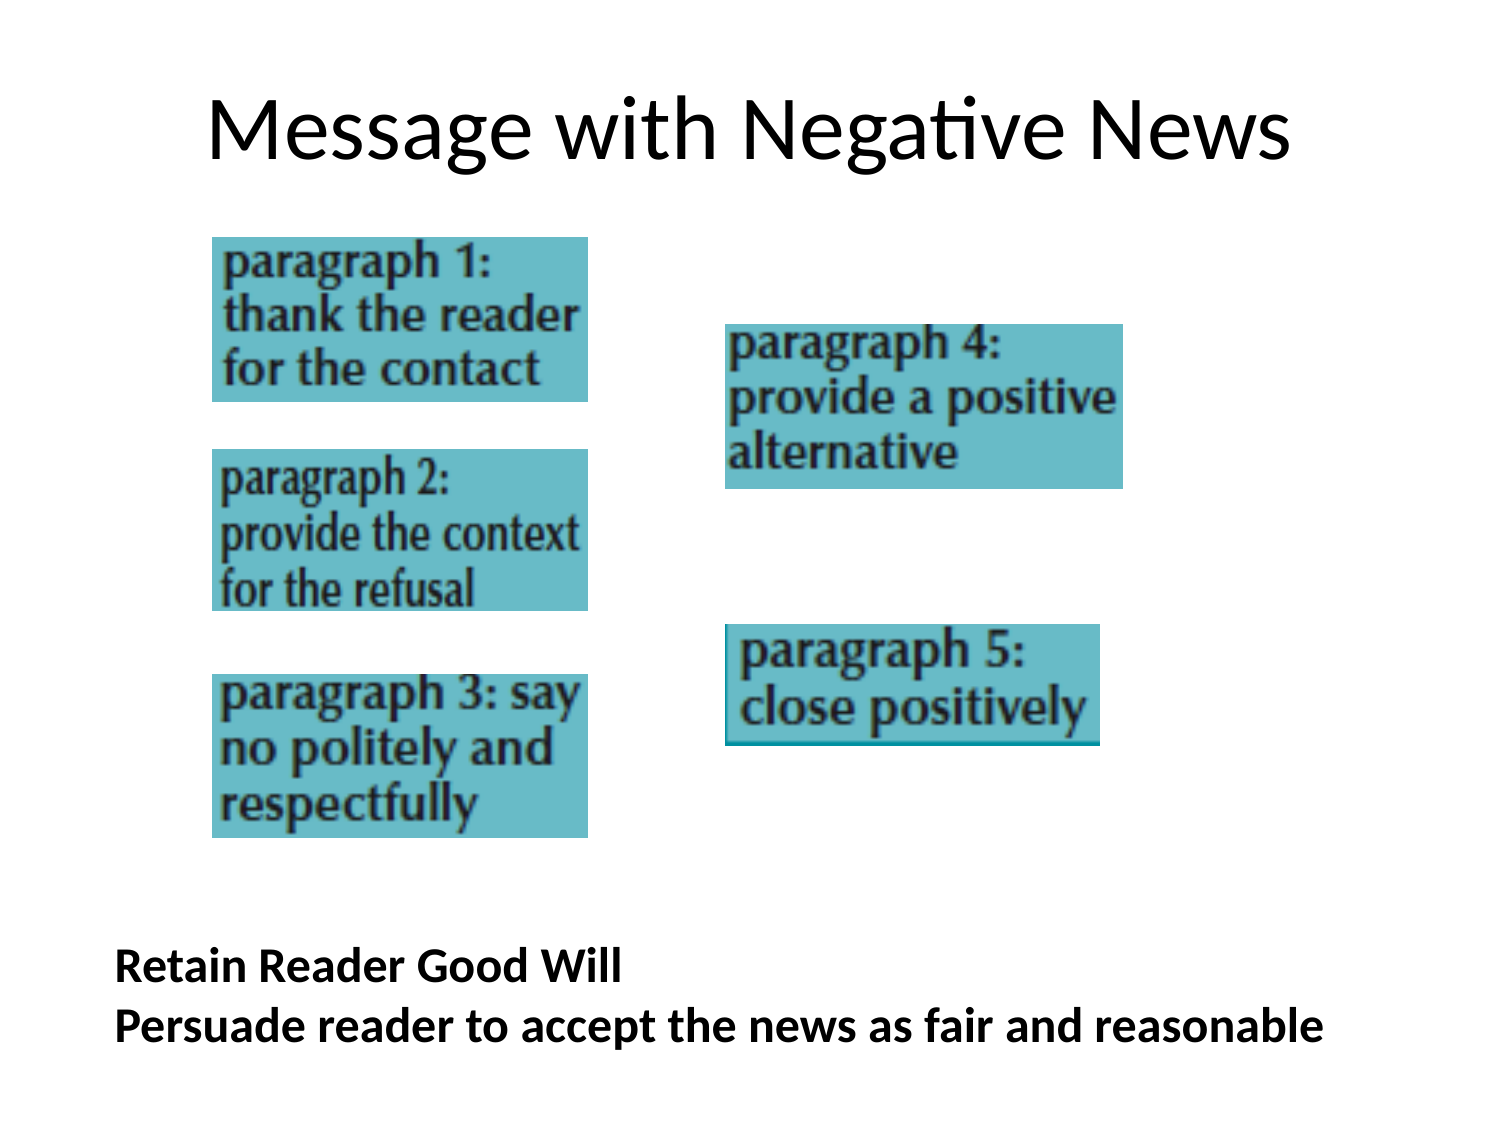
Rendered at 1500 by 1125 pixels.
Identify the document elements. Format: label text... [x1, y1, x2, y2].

picture [212, 449, 588, 611]
title Message with Negative News [75, 45, 1425, 200]
picture [212, 674, 588, 839]
picture [212, 237, 588, 402]
picture [724, 624, 1101, 746]
text_box Retain Reader Good Will Persuade reader to accept the news as fair and reasonable [99, 924, 1363, 1060]
picture [724, 324, 1123, 489]
